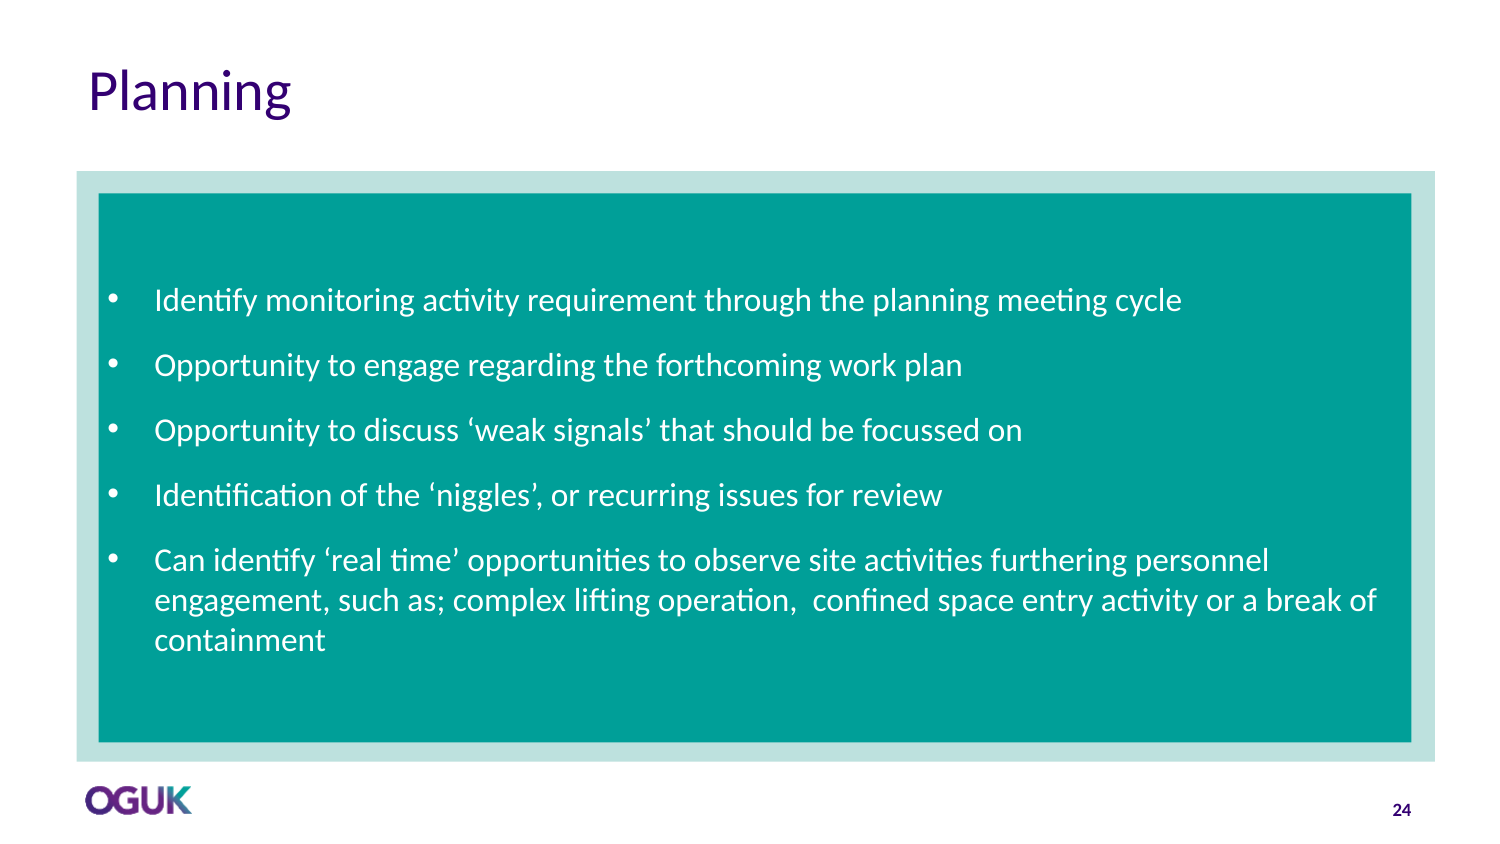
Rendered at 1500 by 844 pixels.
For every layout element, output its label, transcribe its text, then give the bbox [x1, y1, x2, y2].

title Planning [88, 38, 1412, 145]
slide_number 24 [1352, 800, 1412, 818]
text_box Identify monitoring activity requirement through the planning meeting cycle Opportunity to engage regarding the forthcoming work plan Opportunity to discuss ‘weak signals’ that should be focussed on Identification of the ‘niggles’, or recurring issues for review Can identify ‘real time’ opportunities to observe site activities furthering personnel engagement, such as; complex lifting operation, confined space entry activity or a break of containment [98, 192, 1412, 743]
picture [76, 778, 200, 822]
text_box [76, 170, 1436, 763]
